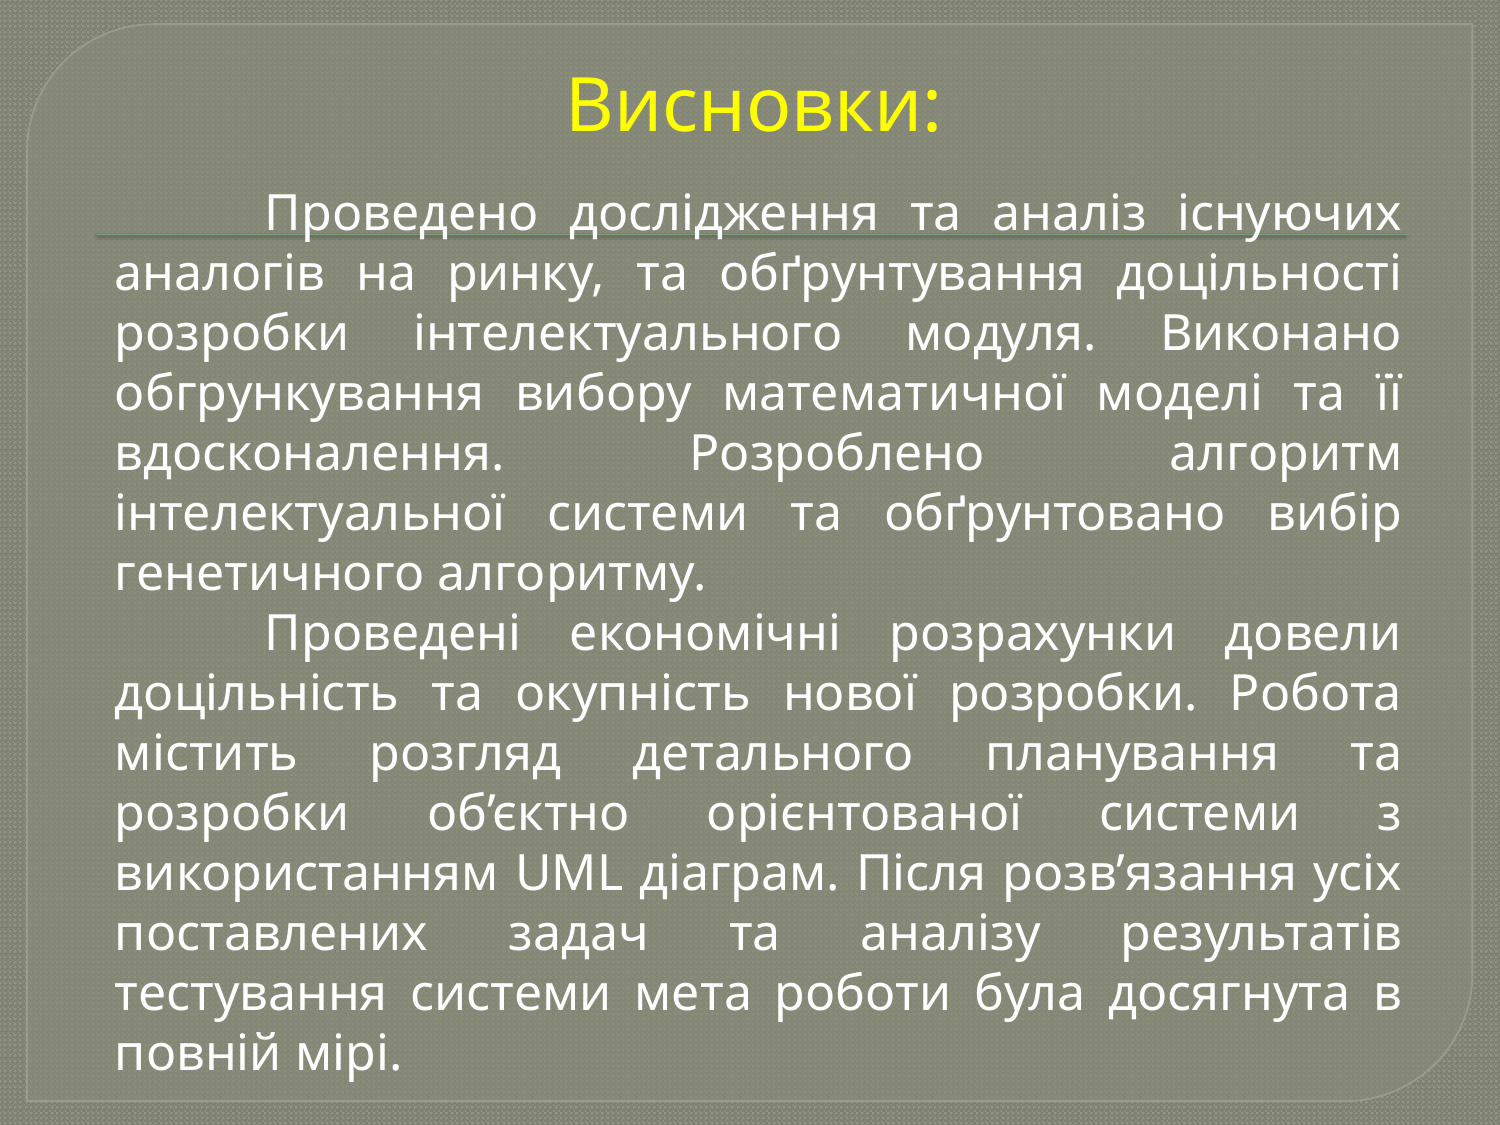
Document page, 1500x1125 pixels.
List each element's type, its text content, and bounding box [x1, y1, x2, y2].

title Висновки: [0, 1, 1500, 154]
text_box Проведено дослідження та аналіз існуючих аналогів на ринку, та обґрунтування доцільності розробки інтелектуального модуля. Виконано обгрункування вибору математичної моделі та її вдосконалення. Розроблено алгоритм інтелектуальної системи та обґрунтовано вибір генетичного алгоритму. Проведені економічні розрахунки довели доцільність та окупність нової розробки. Робота містить розгляд детального планування та розробки об’єктно орієнтованої системи з використанням UML діаграм. Після розв’язання усіх поставлених задач та аналізу результатів тестування системи мета роботи була досягнута в повній мірі. [100, 172, 1418, 1125]
